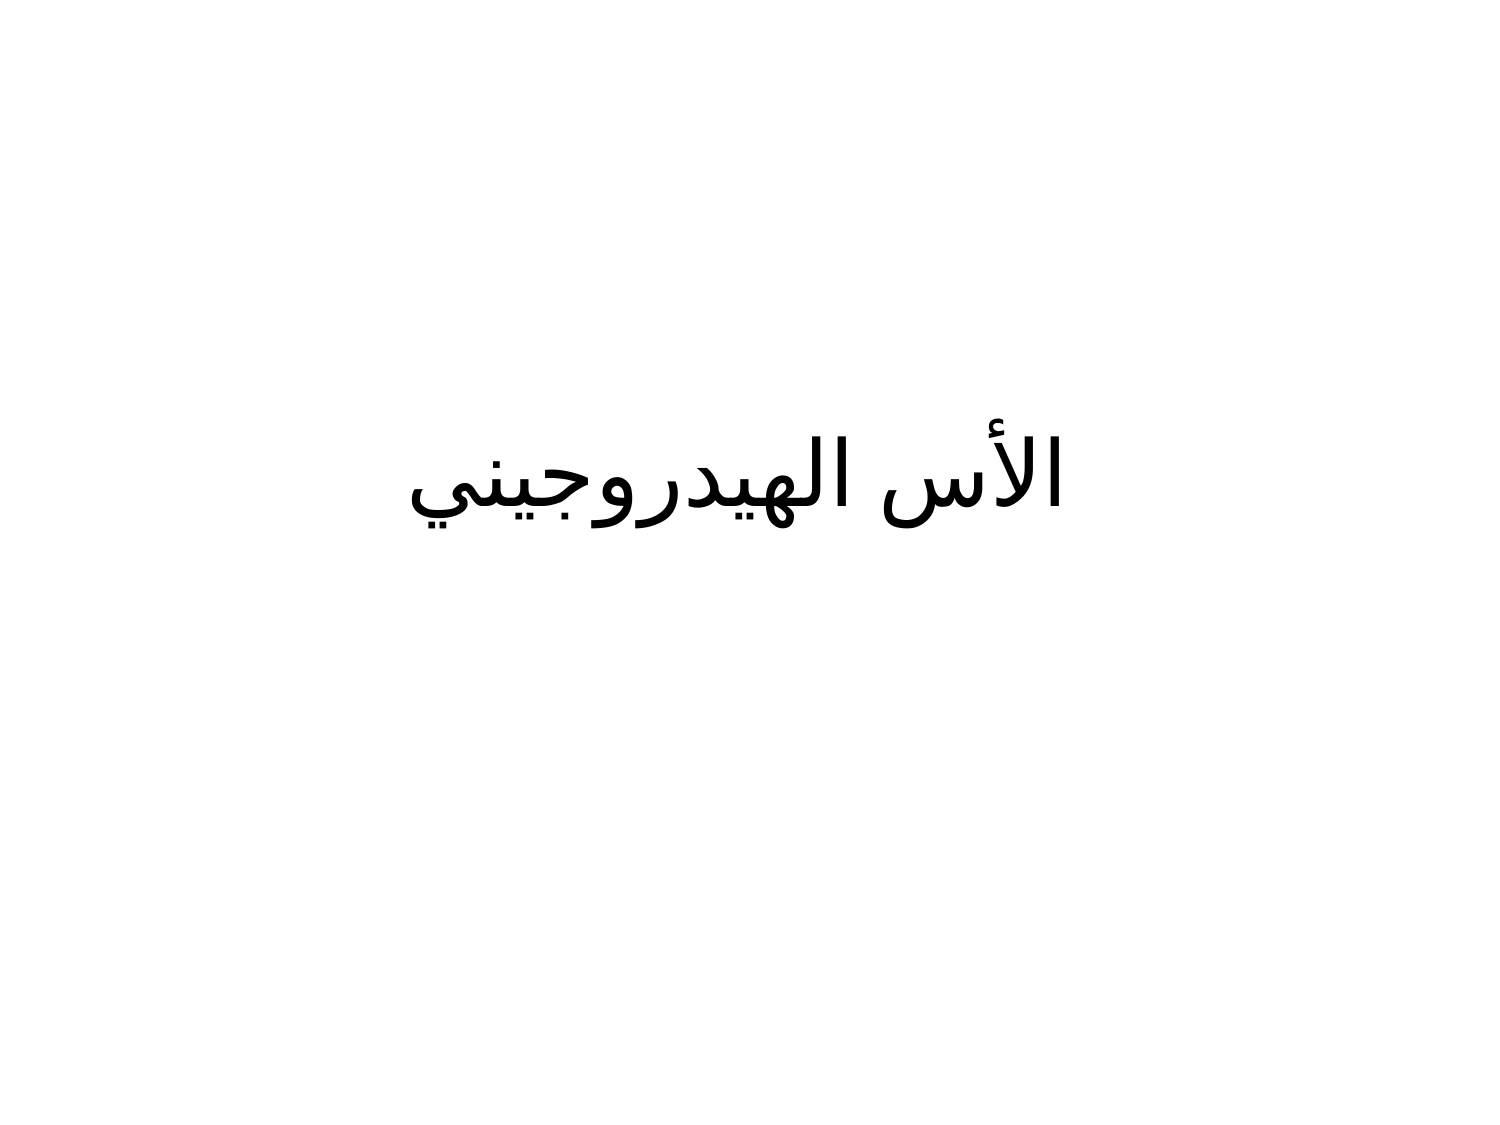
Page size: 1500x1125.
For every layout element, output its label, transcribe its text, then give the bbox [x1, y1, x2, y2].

title الأس الهيدروجيني [112, 349, 1388, 591]
